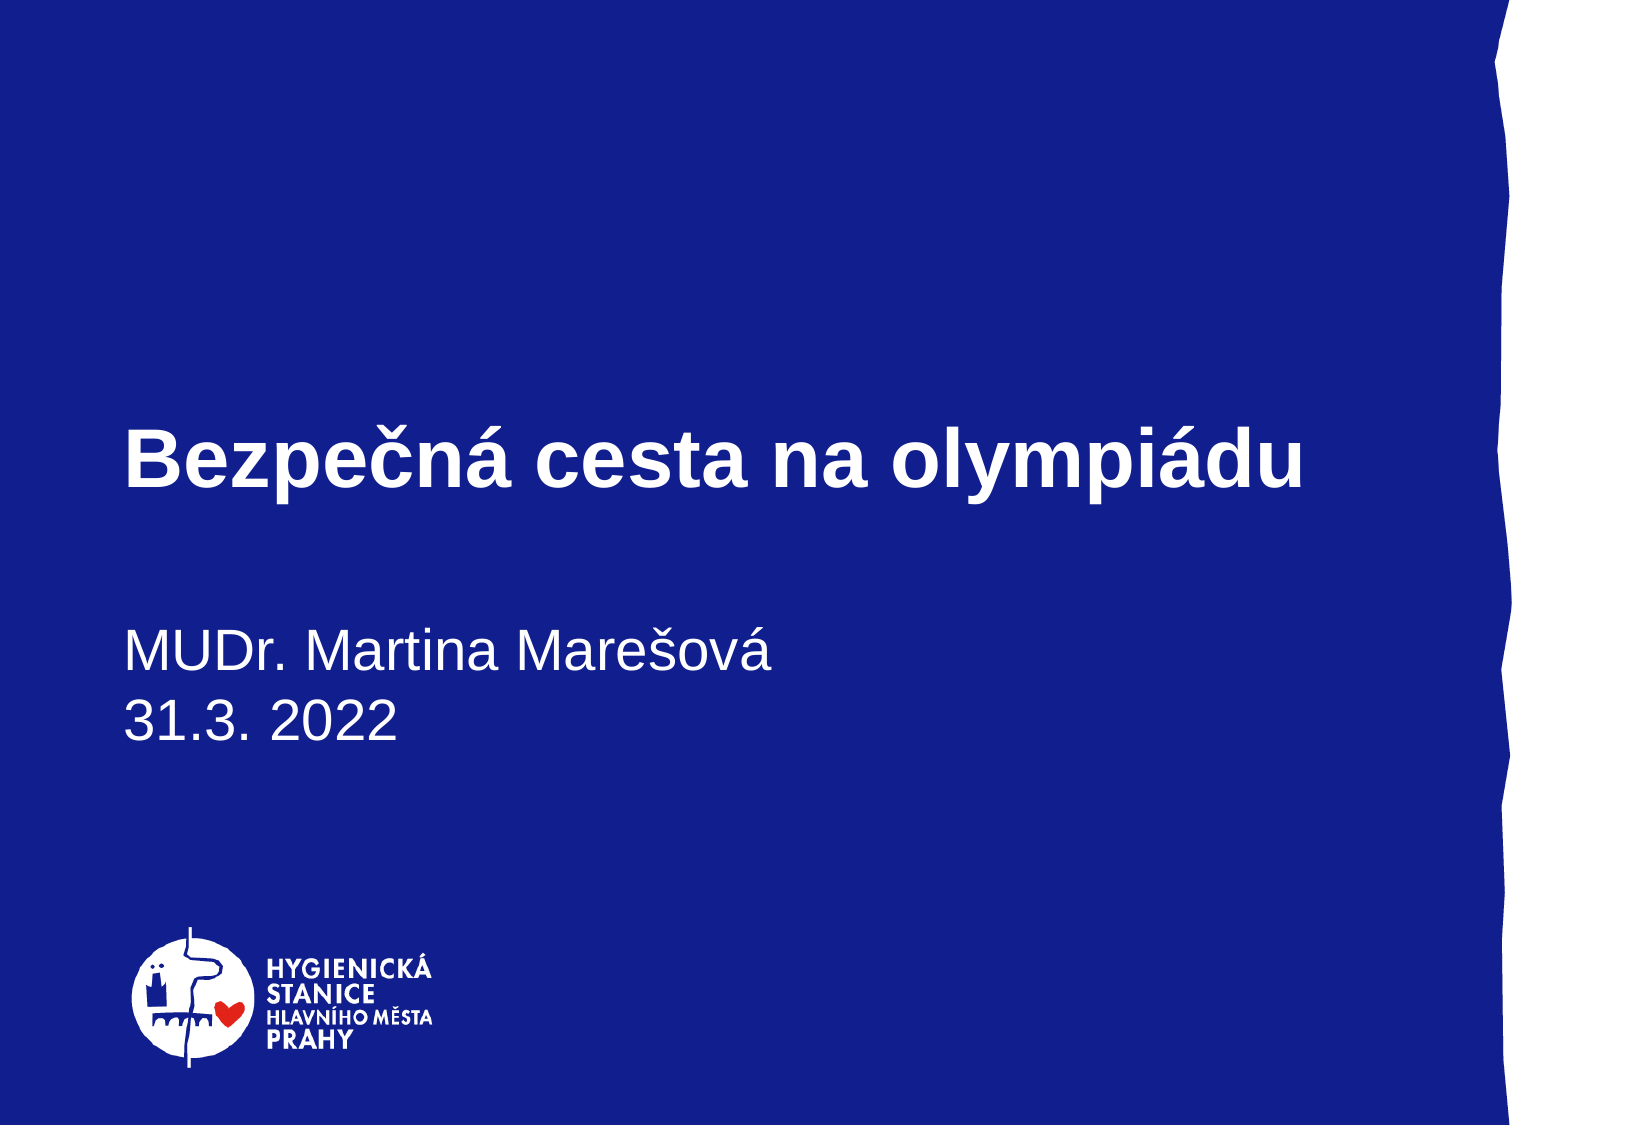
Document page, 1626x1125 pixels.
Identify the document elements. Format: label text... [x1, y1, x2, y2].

picture [0, 0, 1626, 1125]
text_box MUDr. Martina Marešová 31.3. 2022 [108, 605, 1388, 760]
text_box Bezpečná cesta na olympiádu [108, 396, 1388, 512]
